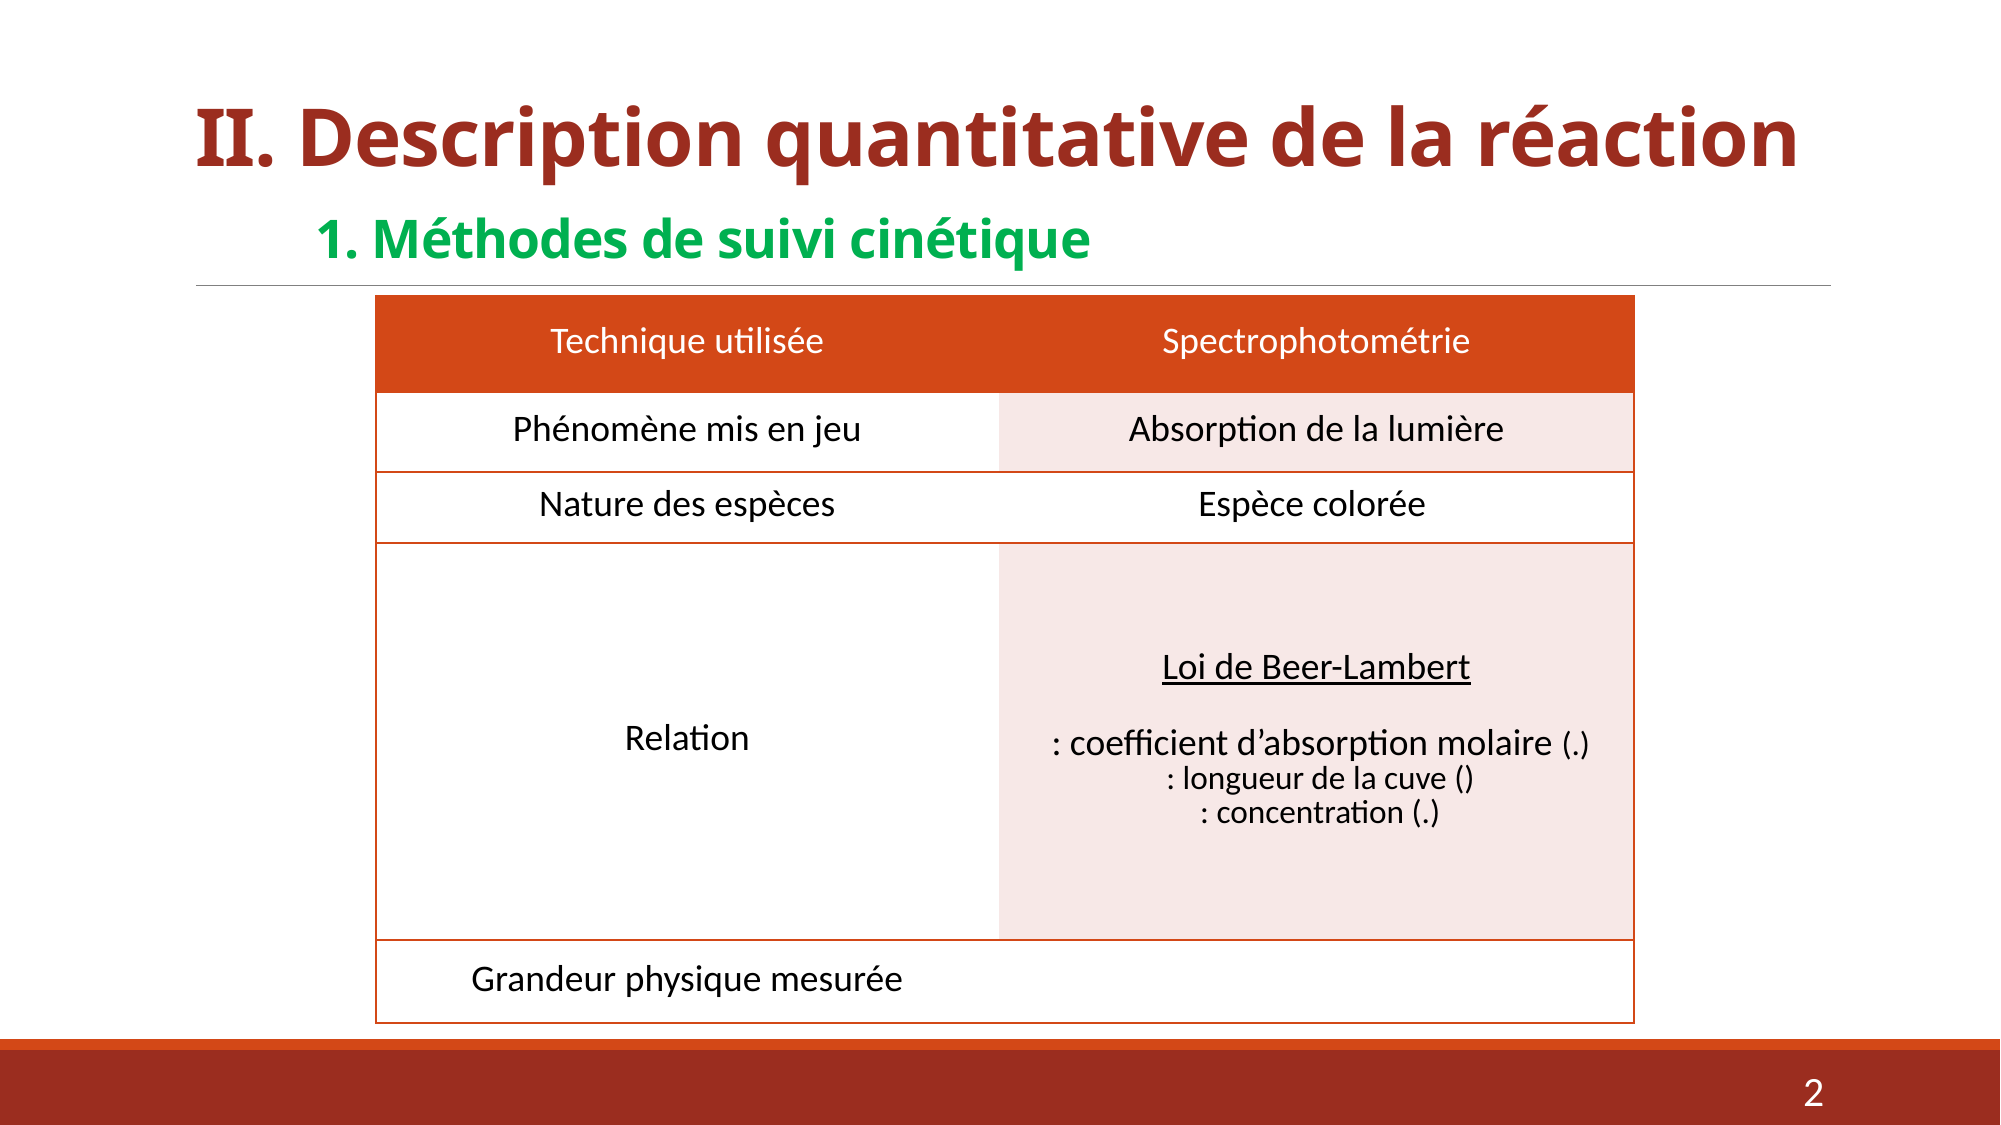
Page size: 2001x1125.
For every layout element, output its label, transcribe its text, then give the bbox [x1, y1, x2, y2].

title II. Description quantitative de la réaction 1. Méthodes de suivi cinétique [180, 47, 1830, 285]
slide_number 2 [1624, 1059, 1840, 1120]
